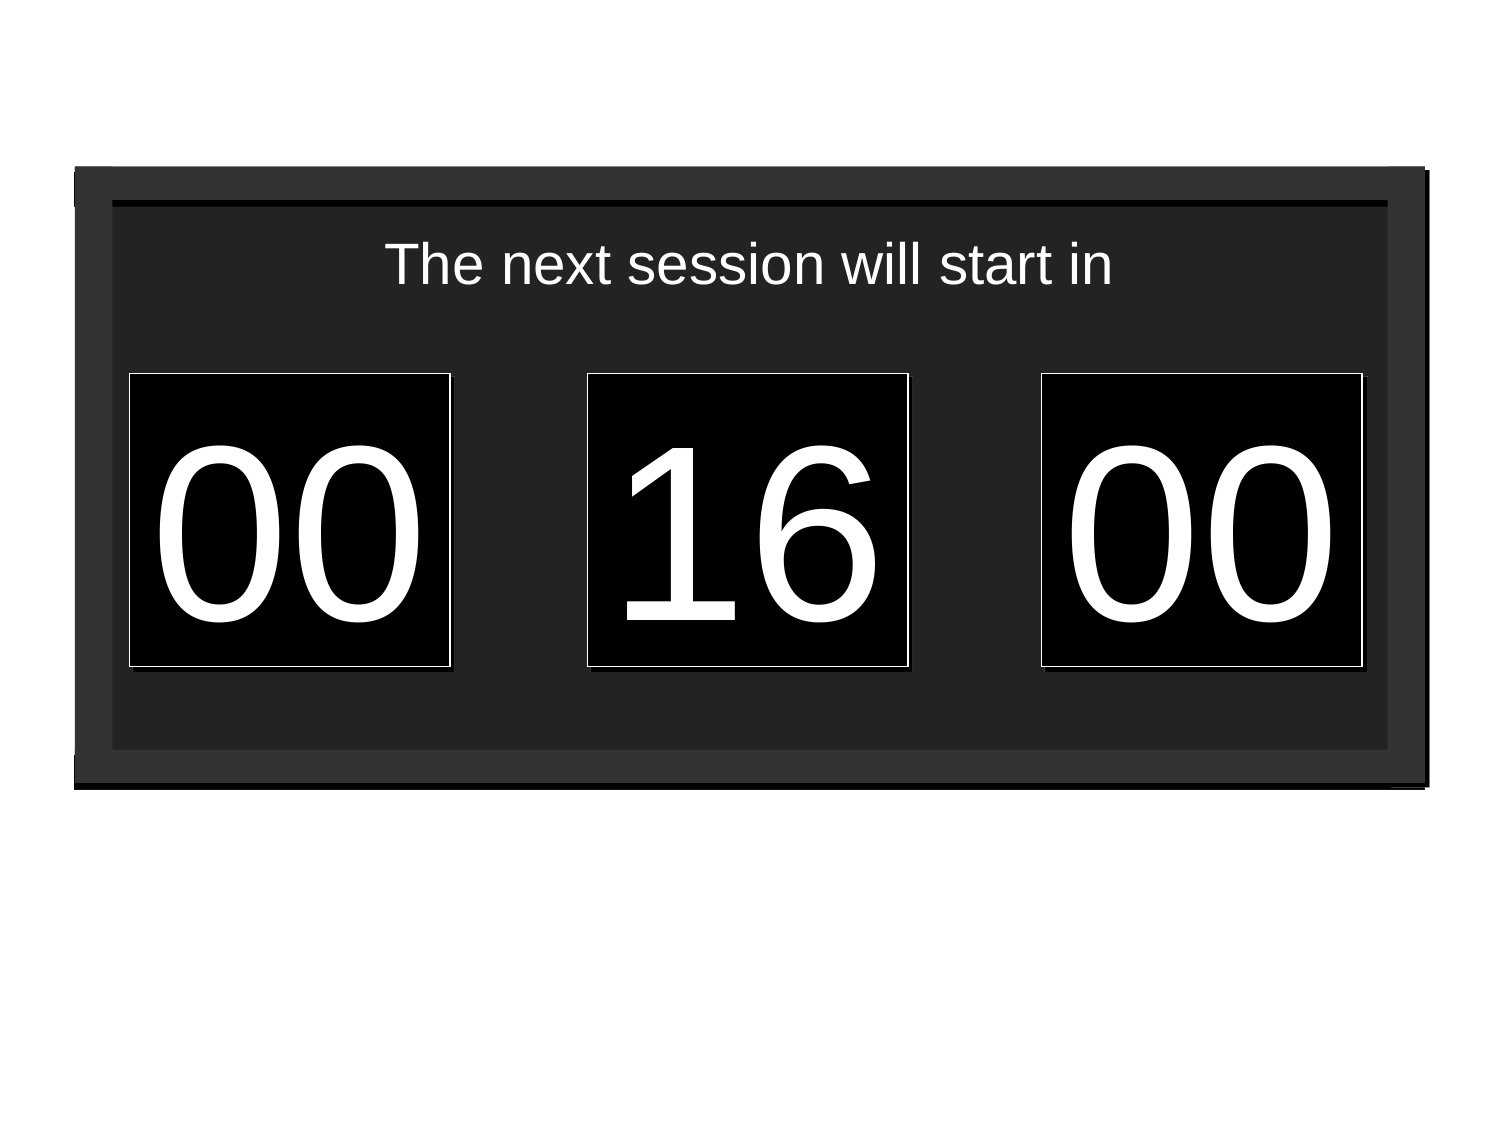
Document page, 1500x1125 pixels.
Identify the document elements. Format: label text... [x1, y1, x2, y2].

text_box 16 [587, 373, 908, 667]
text_box 00 [129, 373, 450, 667]
